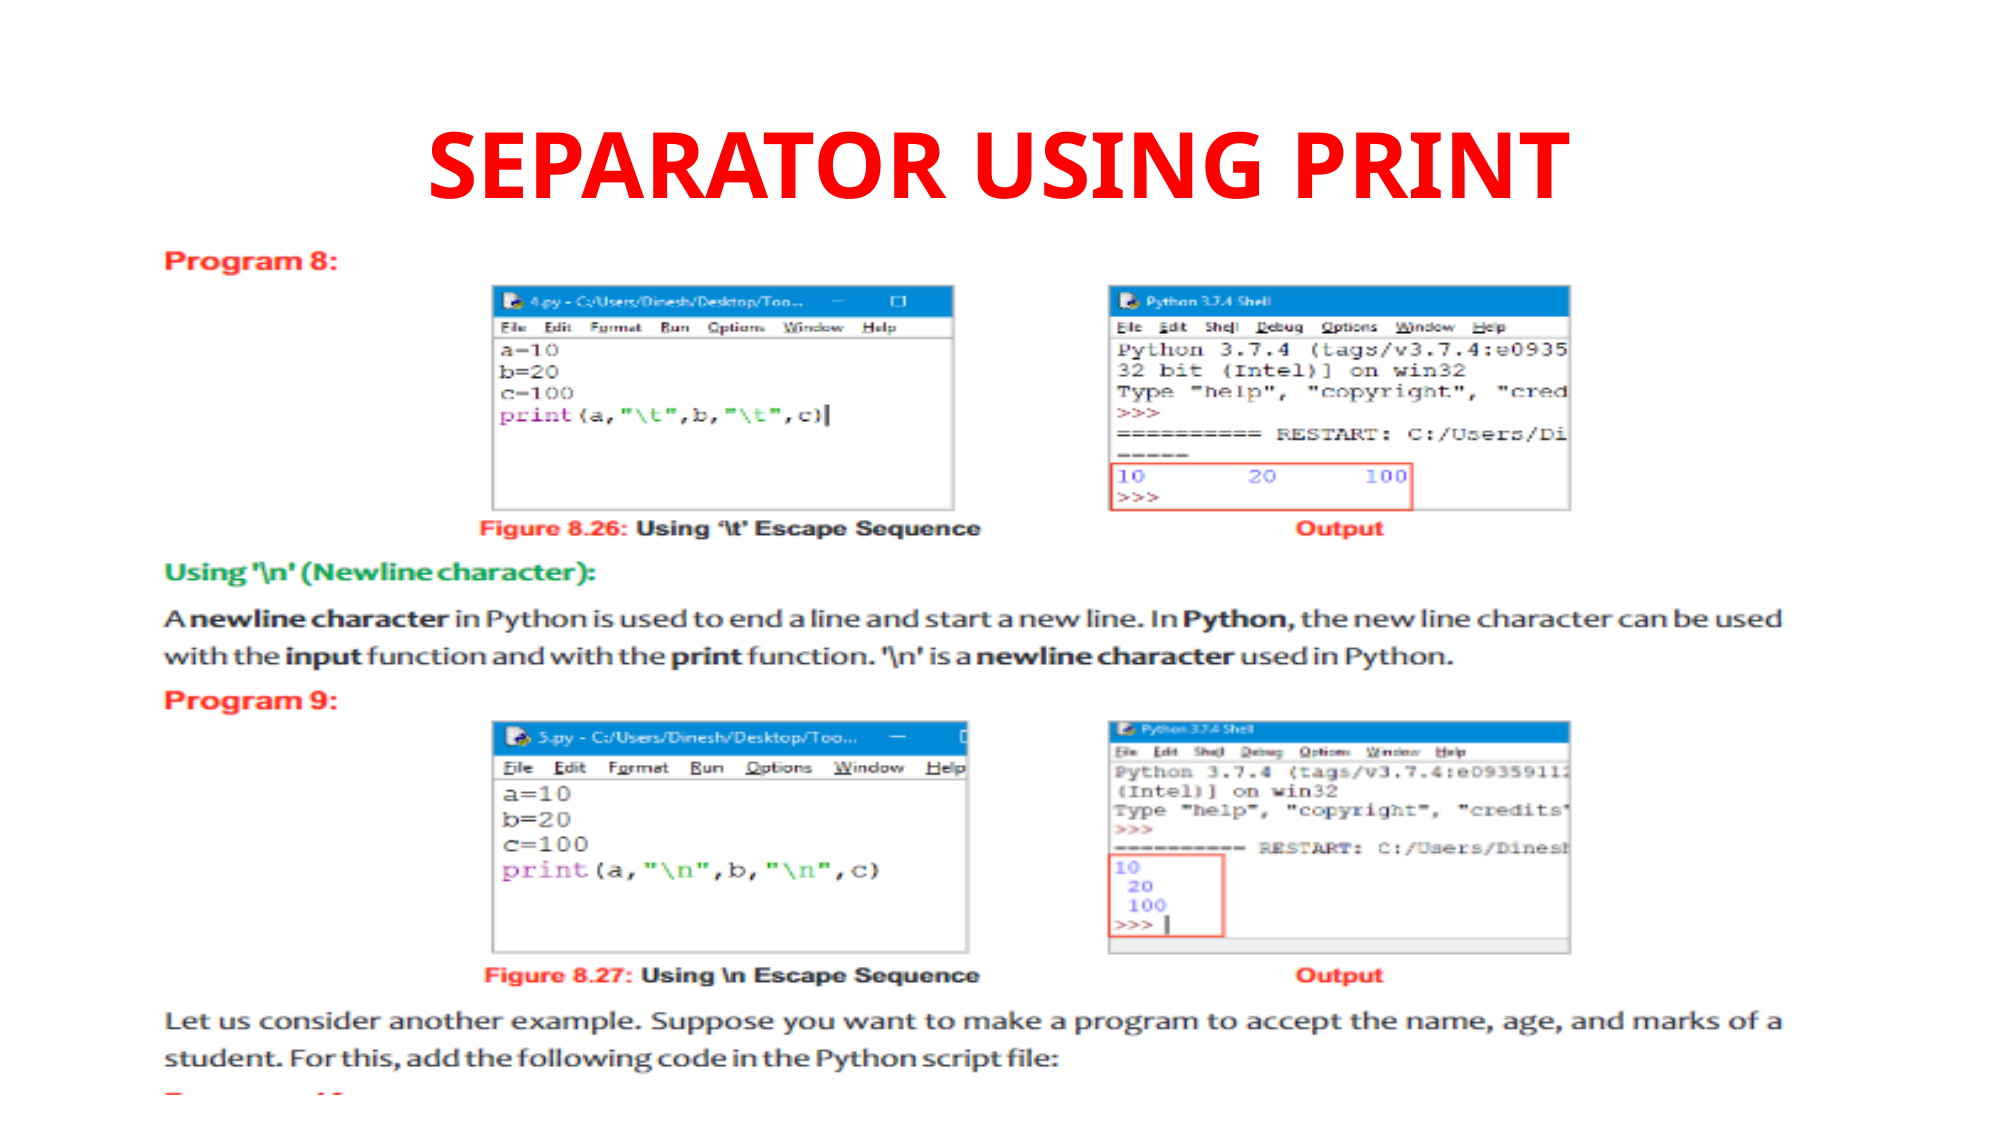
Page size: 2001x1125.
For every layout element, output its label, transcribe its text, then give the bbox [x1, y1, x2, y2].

title SEPARATOR USING PRINT [137, 59, 1863, 246]
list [83, 246, 1863, 1095]
